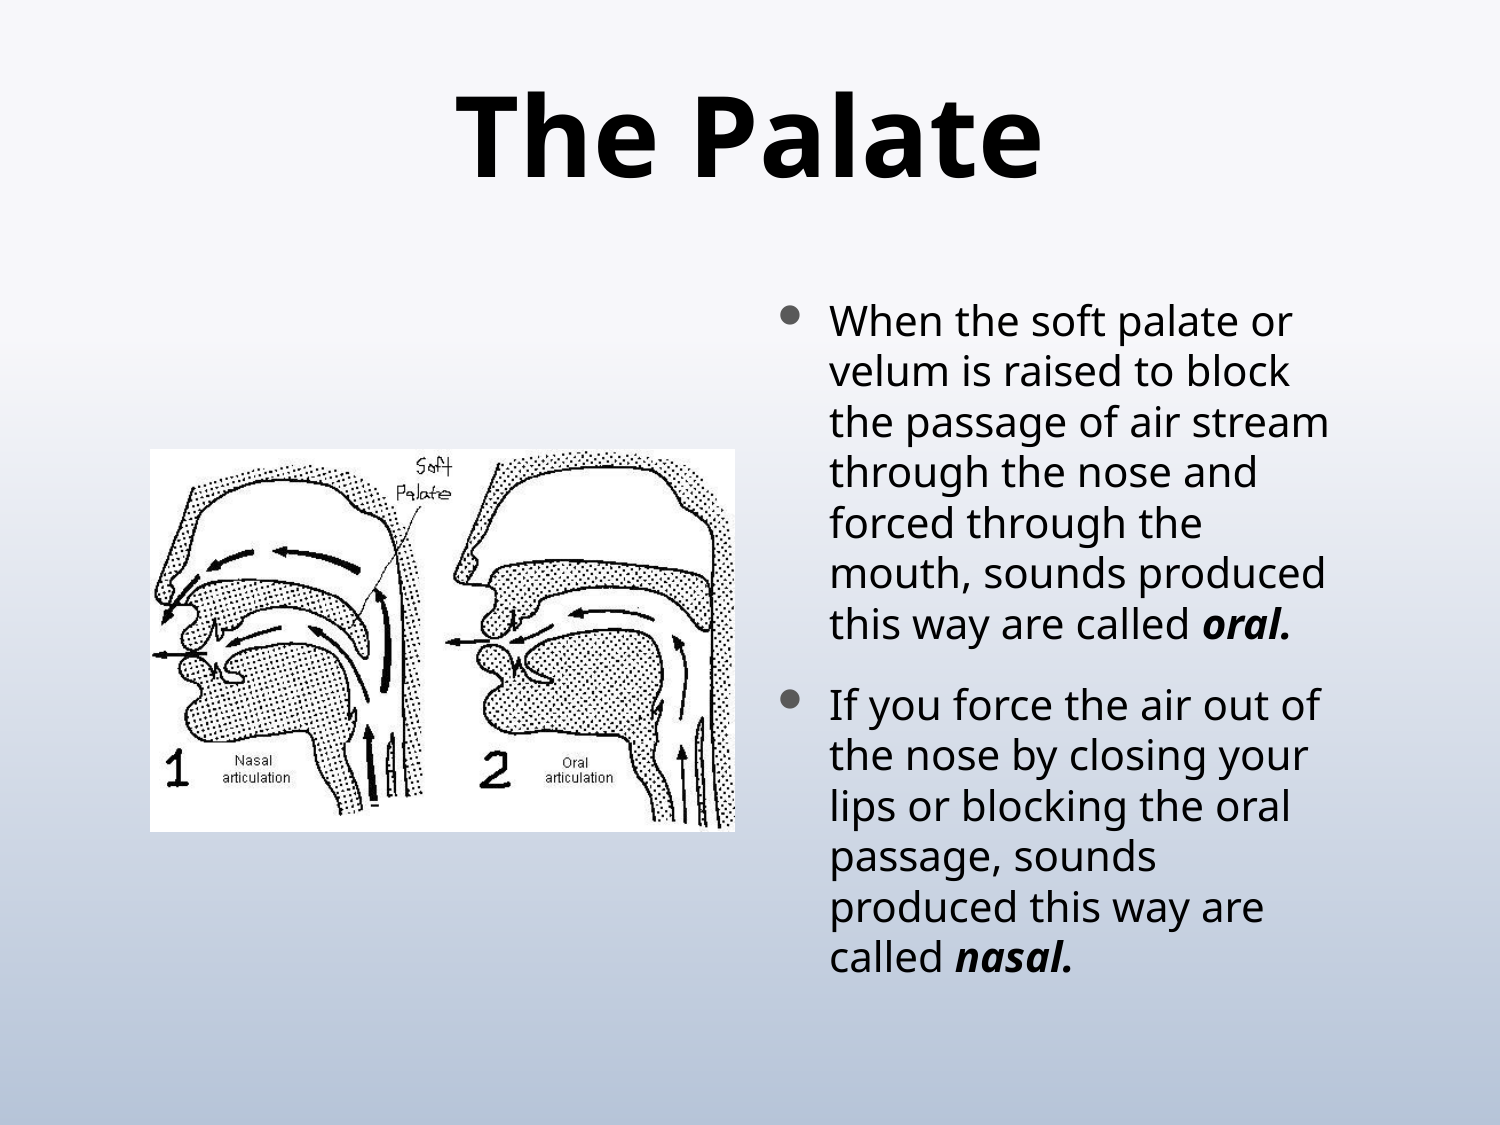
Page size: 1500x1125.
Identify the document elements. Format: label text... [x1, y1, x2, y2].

title The Palate [150, 37, 1350, 245]
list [148, 284, 737, 997]
list When the soft palate or velum is raised to block the passage of air stream through the nose and forced through the mouth, sounds produced this way are called oral. If you force the air out of the nose by closing your lips or blocking the oral passage, sounds produced this way are called nasal. [762, 286, 1348, 995]
